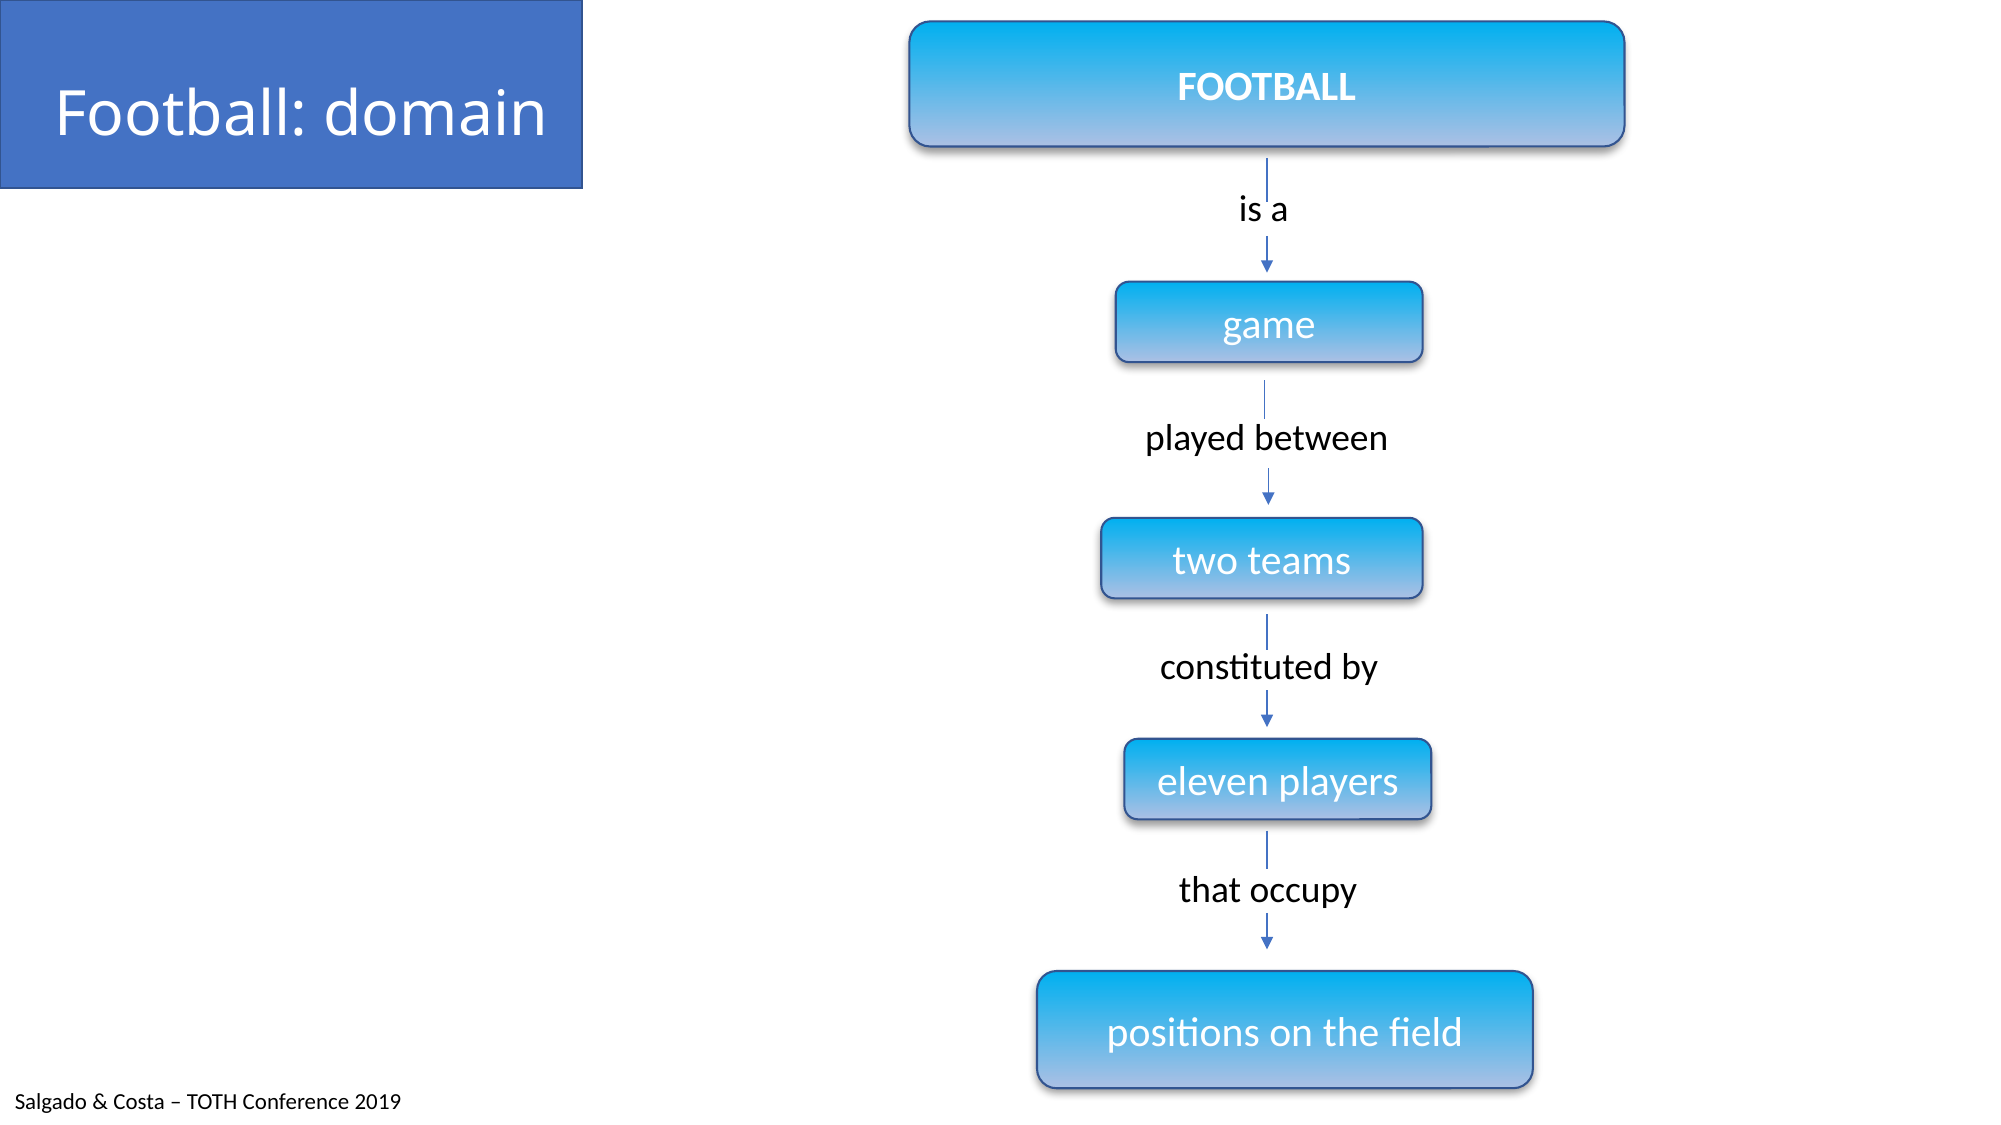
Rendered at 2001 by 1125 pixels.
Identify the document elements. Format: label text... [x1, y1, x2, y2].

text_box is a [1224, 176, 1350, 237]
text_box two teams [1100, 516, 1424, 600]
text_box Salgado & Costa – TOTH Conference 2019 [0, 1078, 2000, 1121]
text_box played between [1063, 405, 1471, 466]
text_box [0, 0, 583, 189]
text_box Football: domain [39, 52, 583, 177]
text_box game [1114, 280, 1424, 364]
text_box that occupy [1065, 857, 1471, 918]
text_box constituted by [1065, 634, 1473, 694]
text_box eleven players [1123, 737, 1433, 821]
text_box positions on the field [1035, 969, 1534, 1078]
text_box football [908, 20, 1626, 148]
